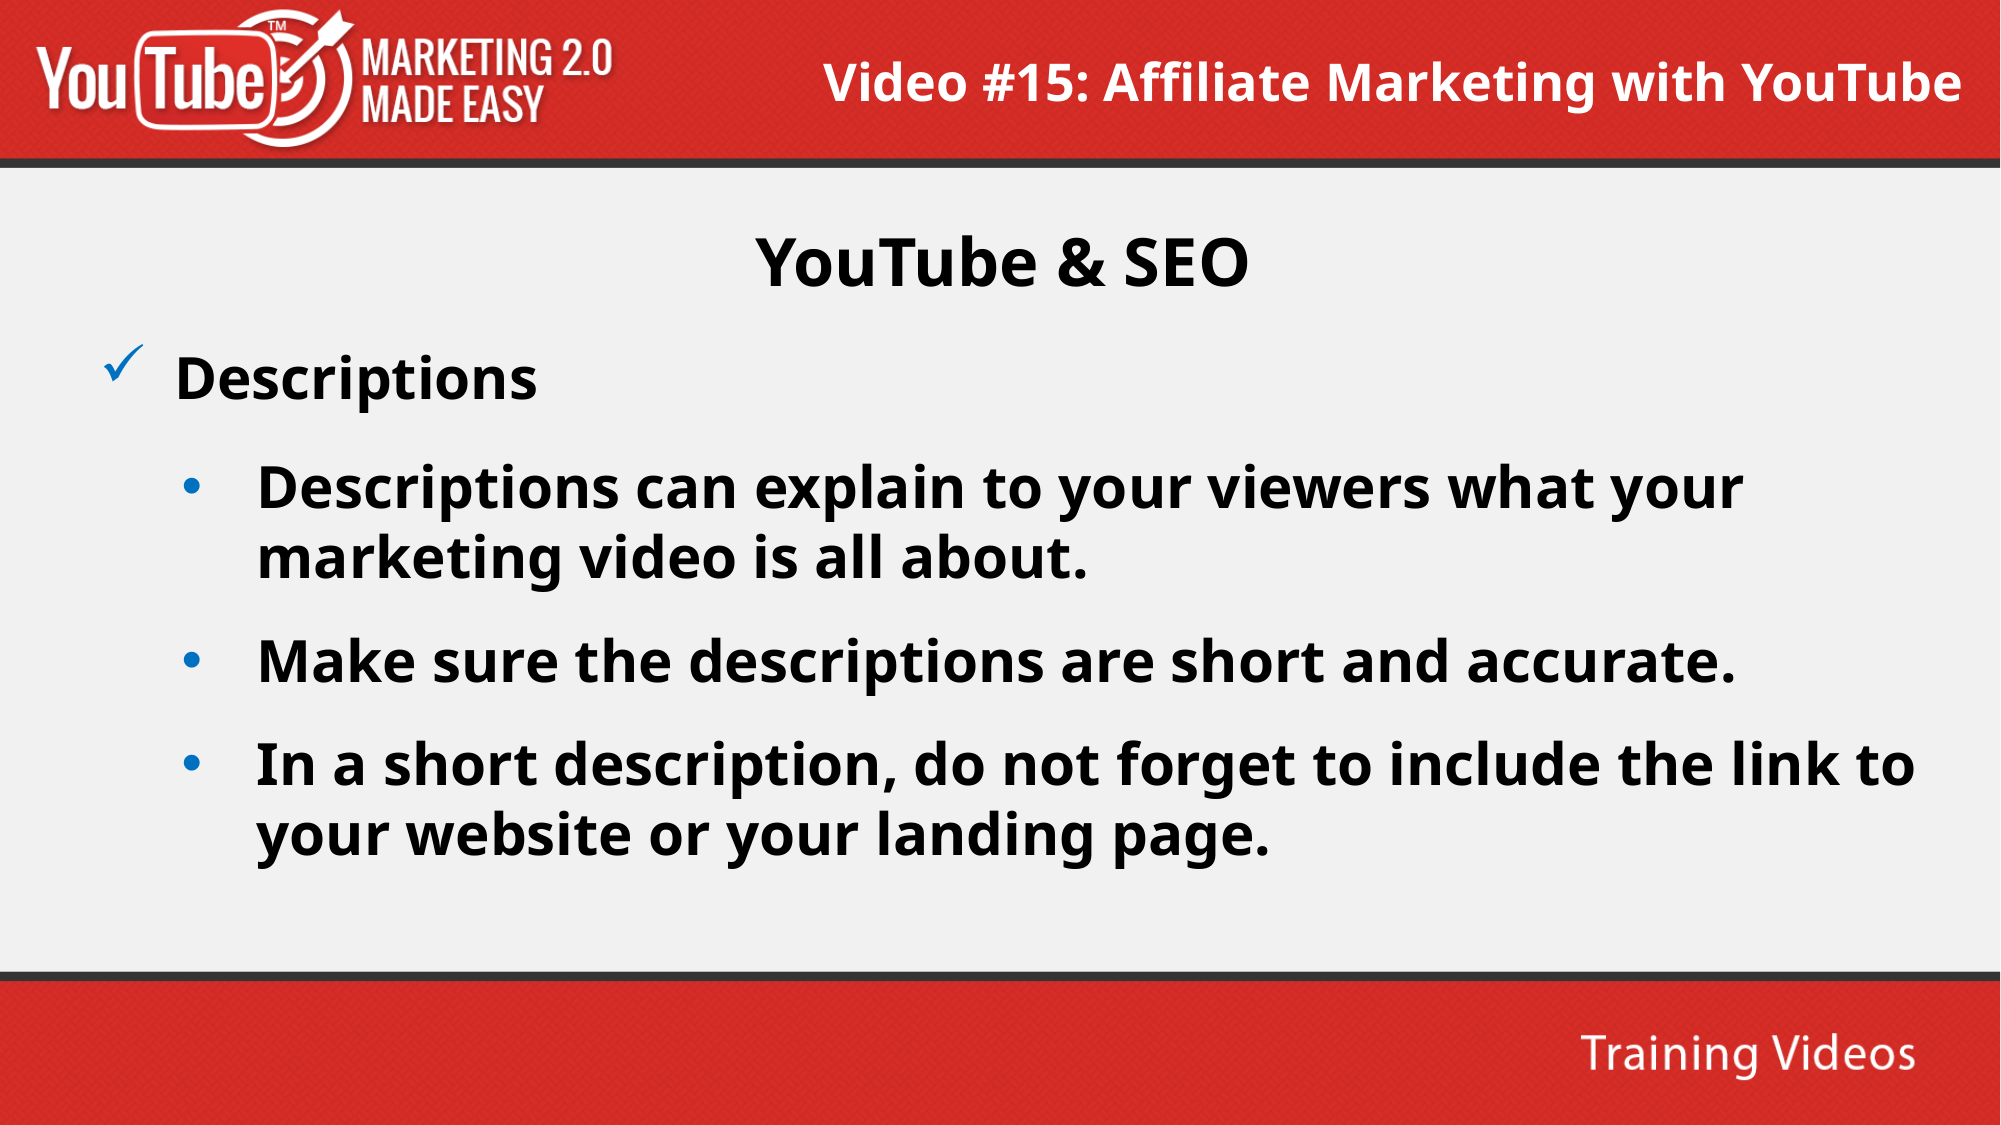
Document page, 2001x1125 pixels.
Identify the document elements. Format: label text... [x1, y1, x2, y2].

text_box YouTube & SEO [84, 212, 1922, 307]
text_box Video #15: Affiliate Marketing with YouTube [725, 41, 1979, 119]
text_box Descriptions [84, 333, 1939, 419]
text_box Descriptions can explain to your viewers what your marketing video is all about. [166, 442, 1940, 598]
text_box Make sure the descriptions are short and accurate. [166, 616, 1937, 702]
text_box In a short description, do not forget to include the link to your website or your landing page. [166, 719, 1937, 875]
picture [0, 0, 2001, 1125]
